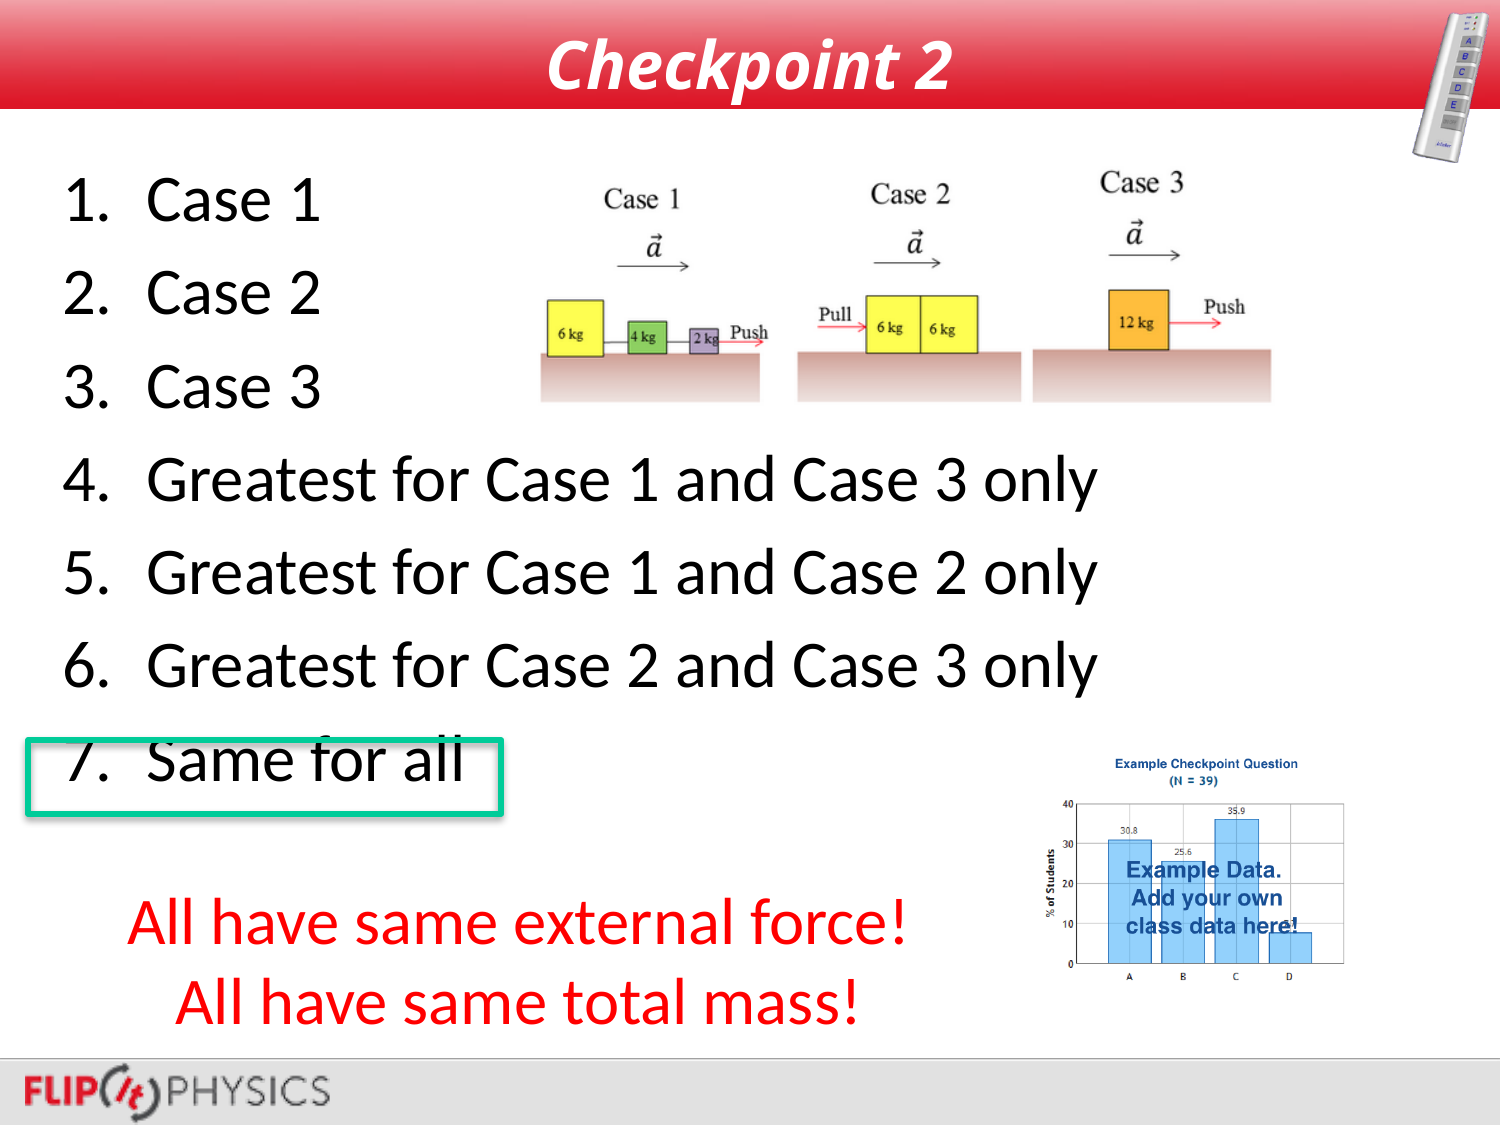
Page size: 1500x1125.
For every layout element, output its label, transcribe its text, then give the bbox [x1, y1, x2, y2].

picture [537, 170, 771, 415]
picture [791, 155, 1277, 415]
text_box [27, 739, 502, 815]
list Case 1 Case 2 Case 3 Greatest for Case 1 and Case 3 only Greatest for Case 1 and Case 2 only Greatest for Case 2 and Case 3 only Same for all [47, 147, 1450, 1005]
picture [1029, 748, 1357, 995]
picture [0, 1058, 1500, 1125]
title Checkpoint 2 [75, 15, 1425, 91]
text_box All have same external force! All have same total mass! [112, 870, 926, 1045]
picture [0, 0, 1500, 163]
